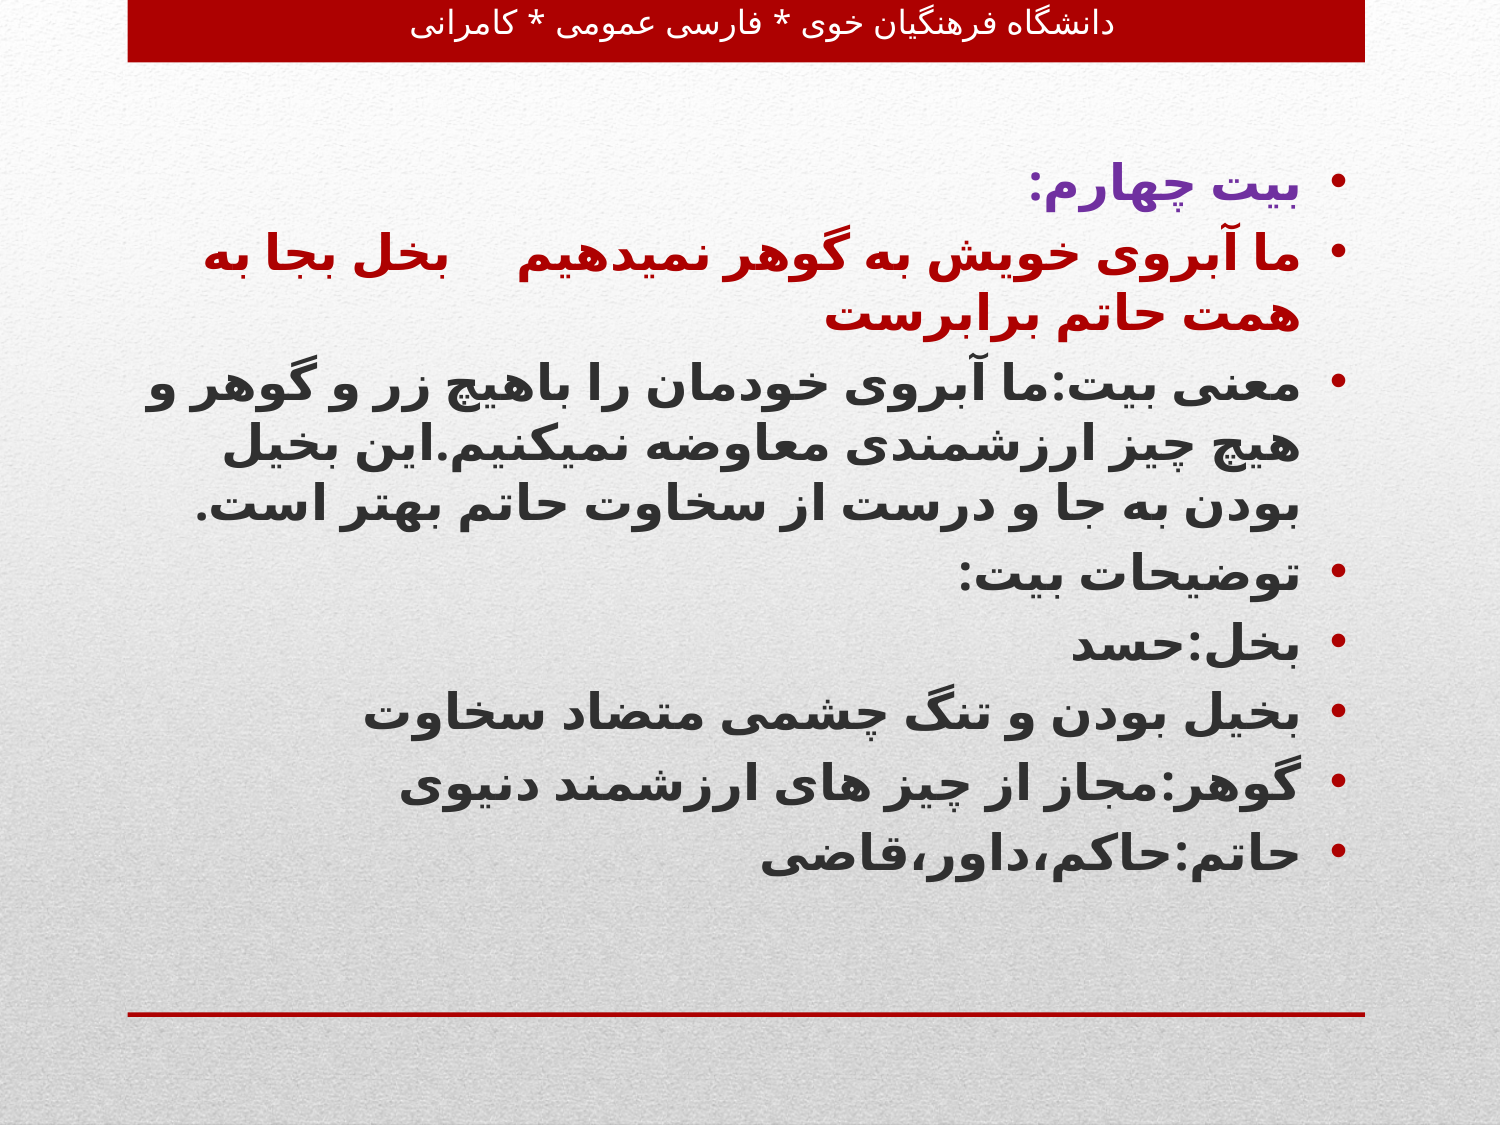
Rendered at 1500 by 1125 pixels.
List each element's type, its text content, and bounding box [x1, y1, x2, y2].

title دانشگاه فرهنگیان خوی * فارسی عمومی * کامرانی [206, 0, 1320, 49]
list بیت چهارم: ما آبروی خویش به گوهر نمیدهیم بخل بجا به همت حاتم برابرست معنی بیت:ما آبروی خودمان را باهیچ زر و گوهر و هیچ چیز ارزشمندی معاوضه نمیکنیم.این بخیل بودن به جا و درست از سخاوت حاتم بهتر است. توضیحات بیت: بخل:حسد بخیل بودن و تنگ چشمی متضاد سخاوت گوهر:مجاز از چیز های ارزشمند دنیوی حاتم:حاکم،داور،قاضی [125, 112, 1363, 988]
